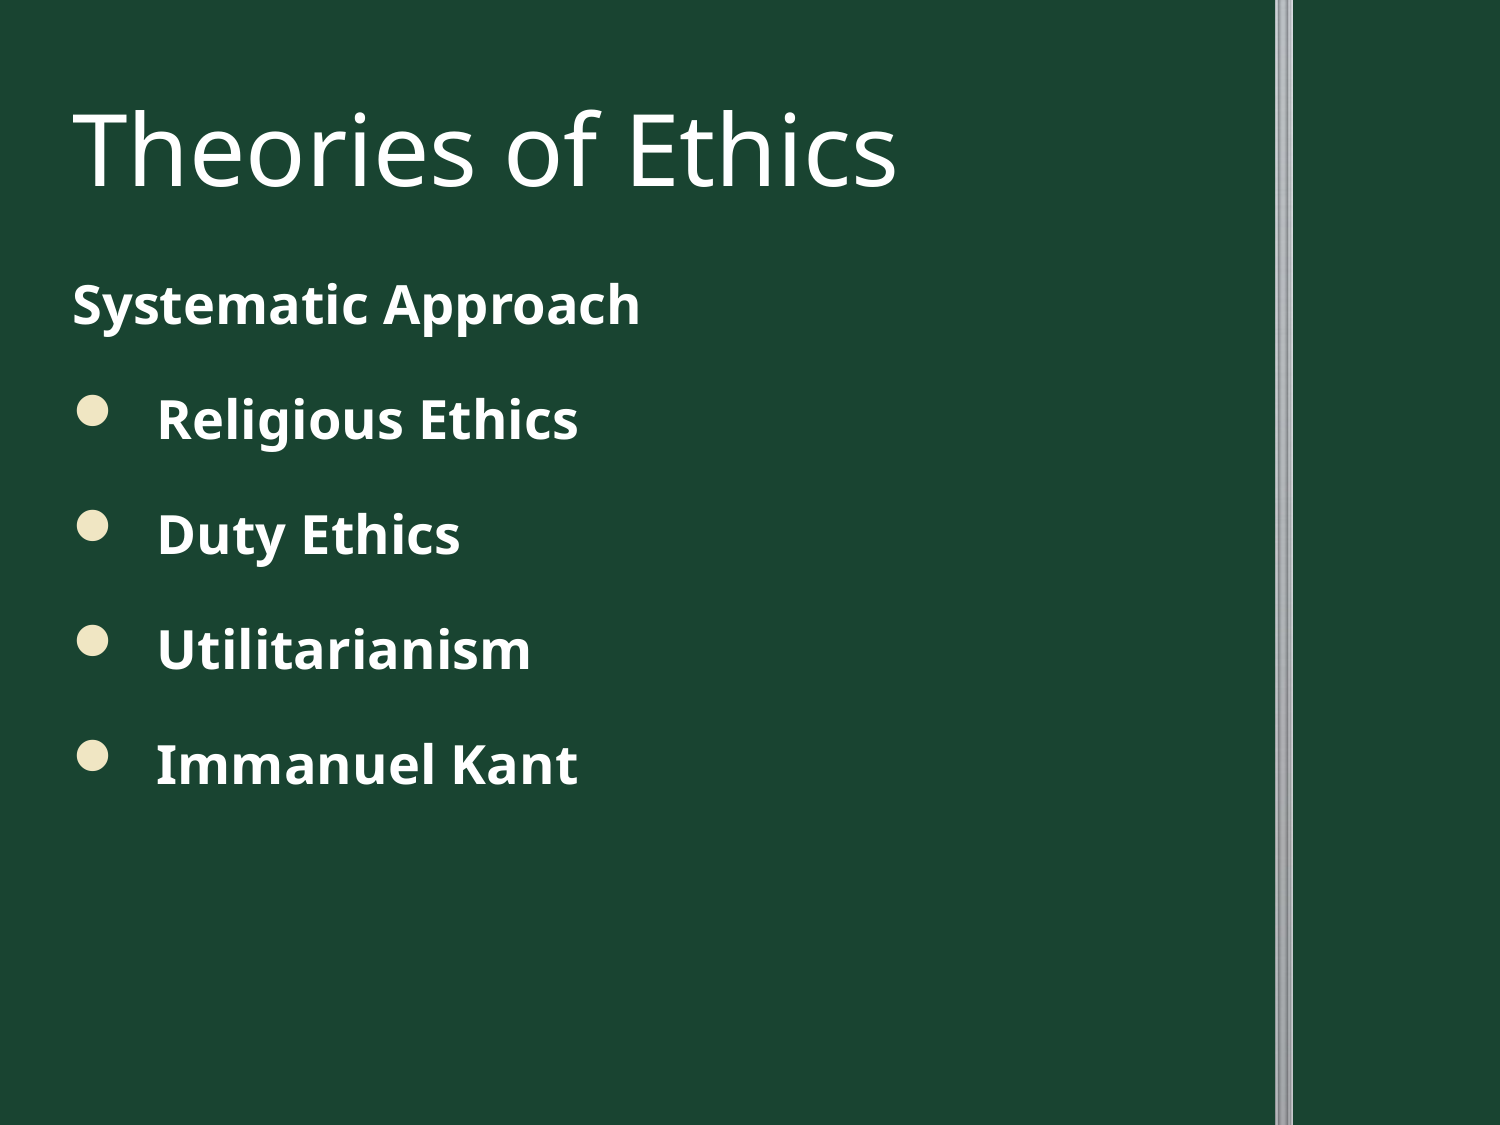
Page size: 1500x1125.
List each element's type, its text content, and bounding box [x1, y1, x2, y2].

title Theories of Ethics [57, 86, 1220, 207]
list Systematic Approach Religious Ethics Duty Ethics Utilitarianism Immanuel Kant [57, 262, 1268, 1125]
picture [1275, 0, 1293, 1125]
